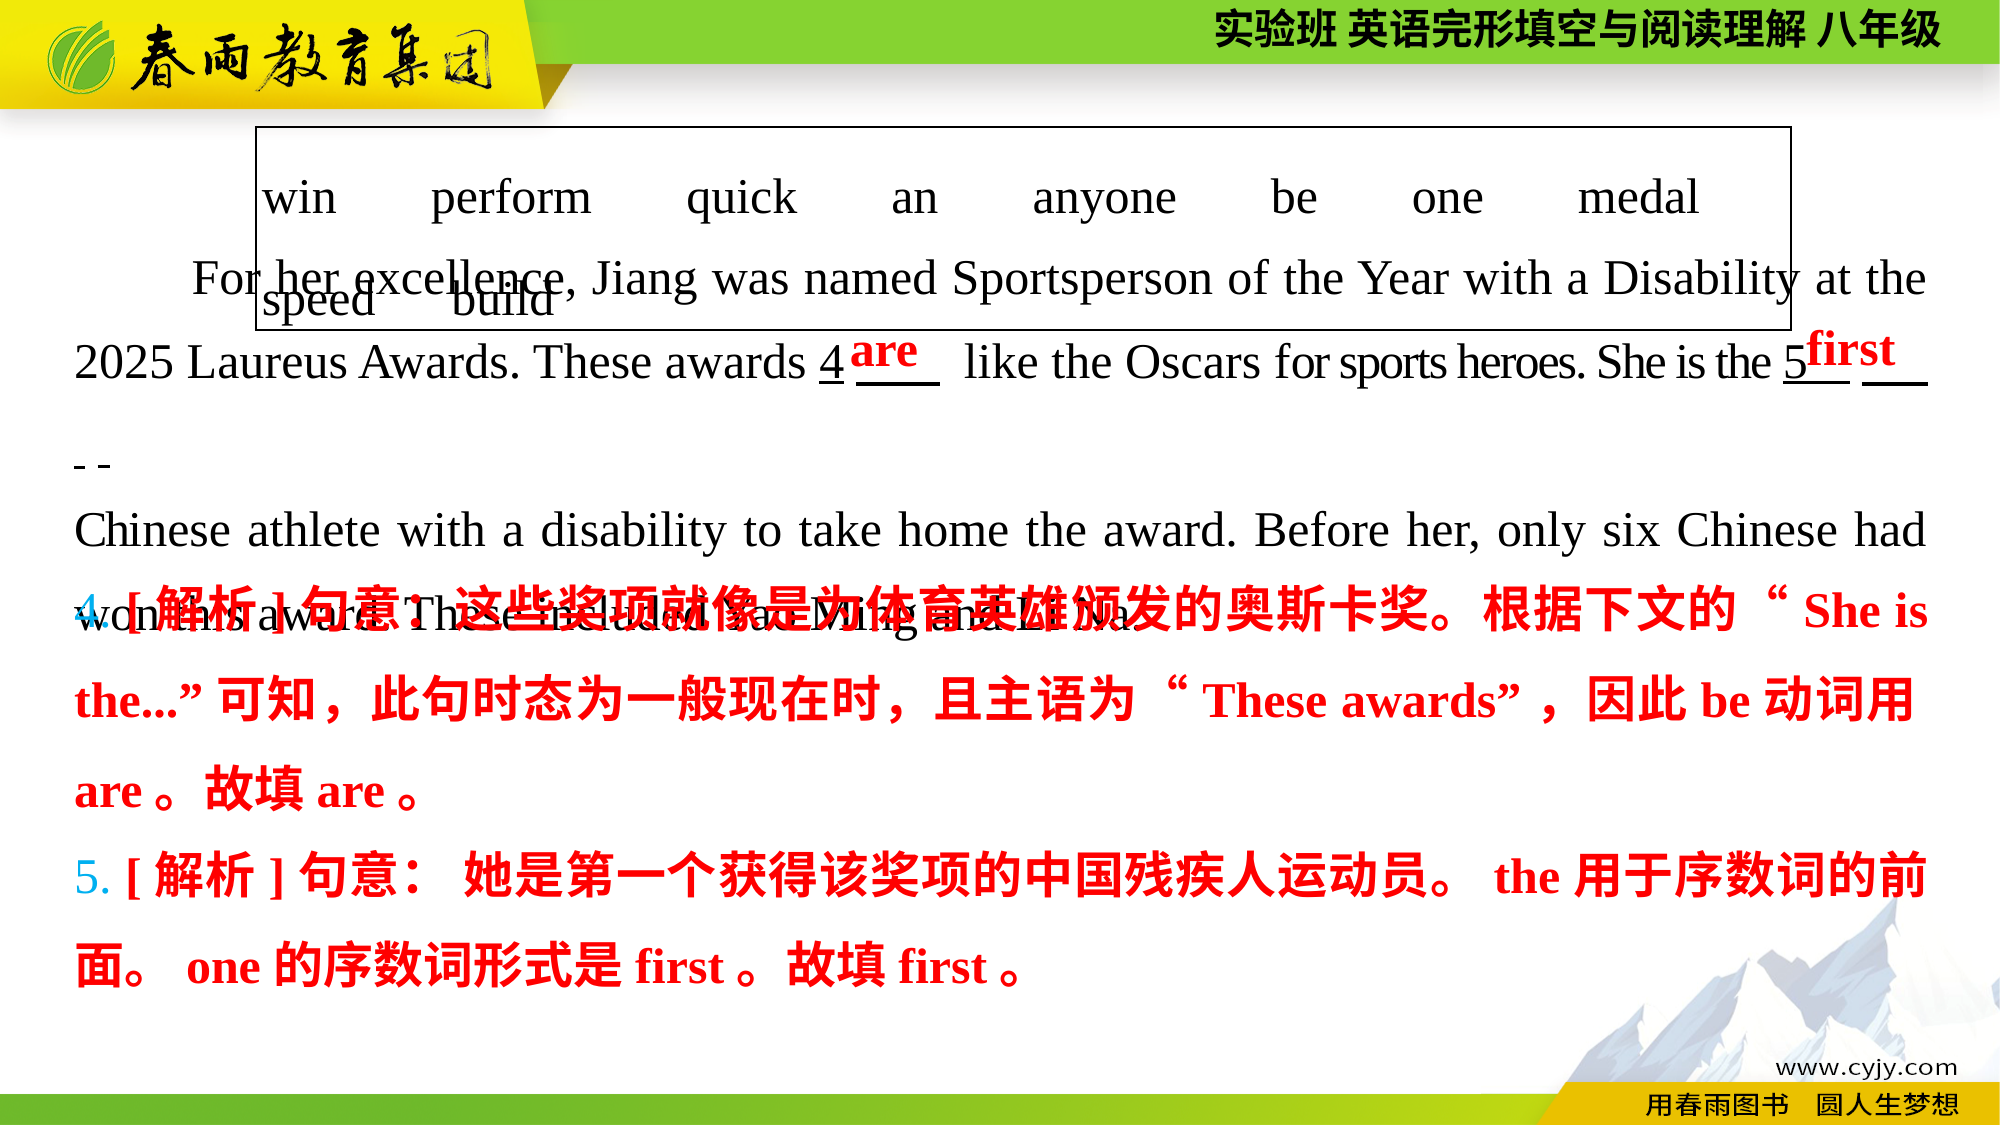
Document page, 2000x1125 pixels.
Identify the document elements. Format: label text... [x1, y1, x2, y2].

text_box 5. [解析]句意： 她是第一个获得该奖项的中国残疾人运动员。the用于序数词的前面。one的序数词形式是first。故填first。 [59, 806, 1944, 1002]
text_box are [834, 309, 934, 385]
table_header win perform quick an anyone be one medal speed build [257, 128, 1790, 329]
text_box 4. [解析]句意：这些奖项就像是为体育英雄颁发的奥斯卡奖。根据下文的“She is the...”可知，此句时态为一般现在时，且主语为“These awards”，因此be动词用are。故填are。 [59, 539, 1944, 806]
list For her excellence, Jiang was named Sportsperson of the Year with a Disability at the 2025 Laureus Awards. These awards 4 like the Oscars for sports heroes. She is the 5 . Chinese athlete with a disability to take home the award. Before her, only six Chinese had won this award. These included Yao Ming and Li Na. [59, 212, 1944, 539]
picture [0, 0, 2000, 1125]
text_box first [1791, 307, 1911, 383]
